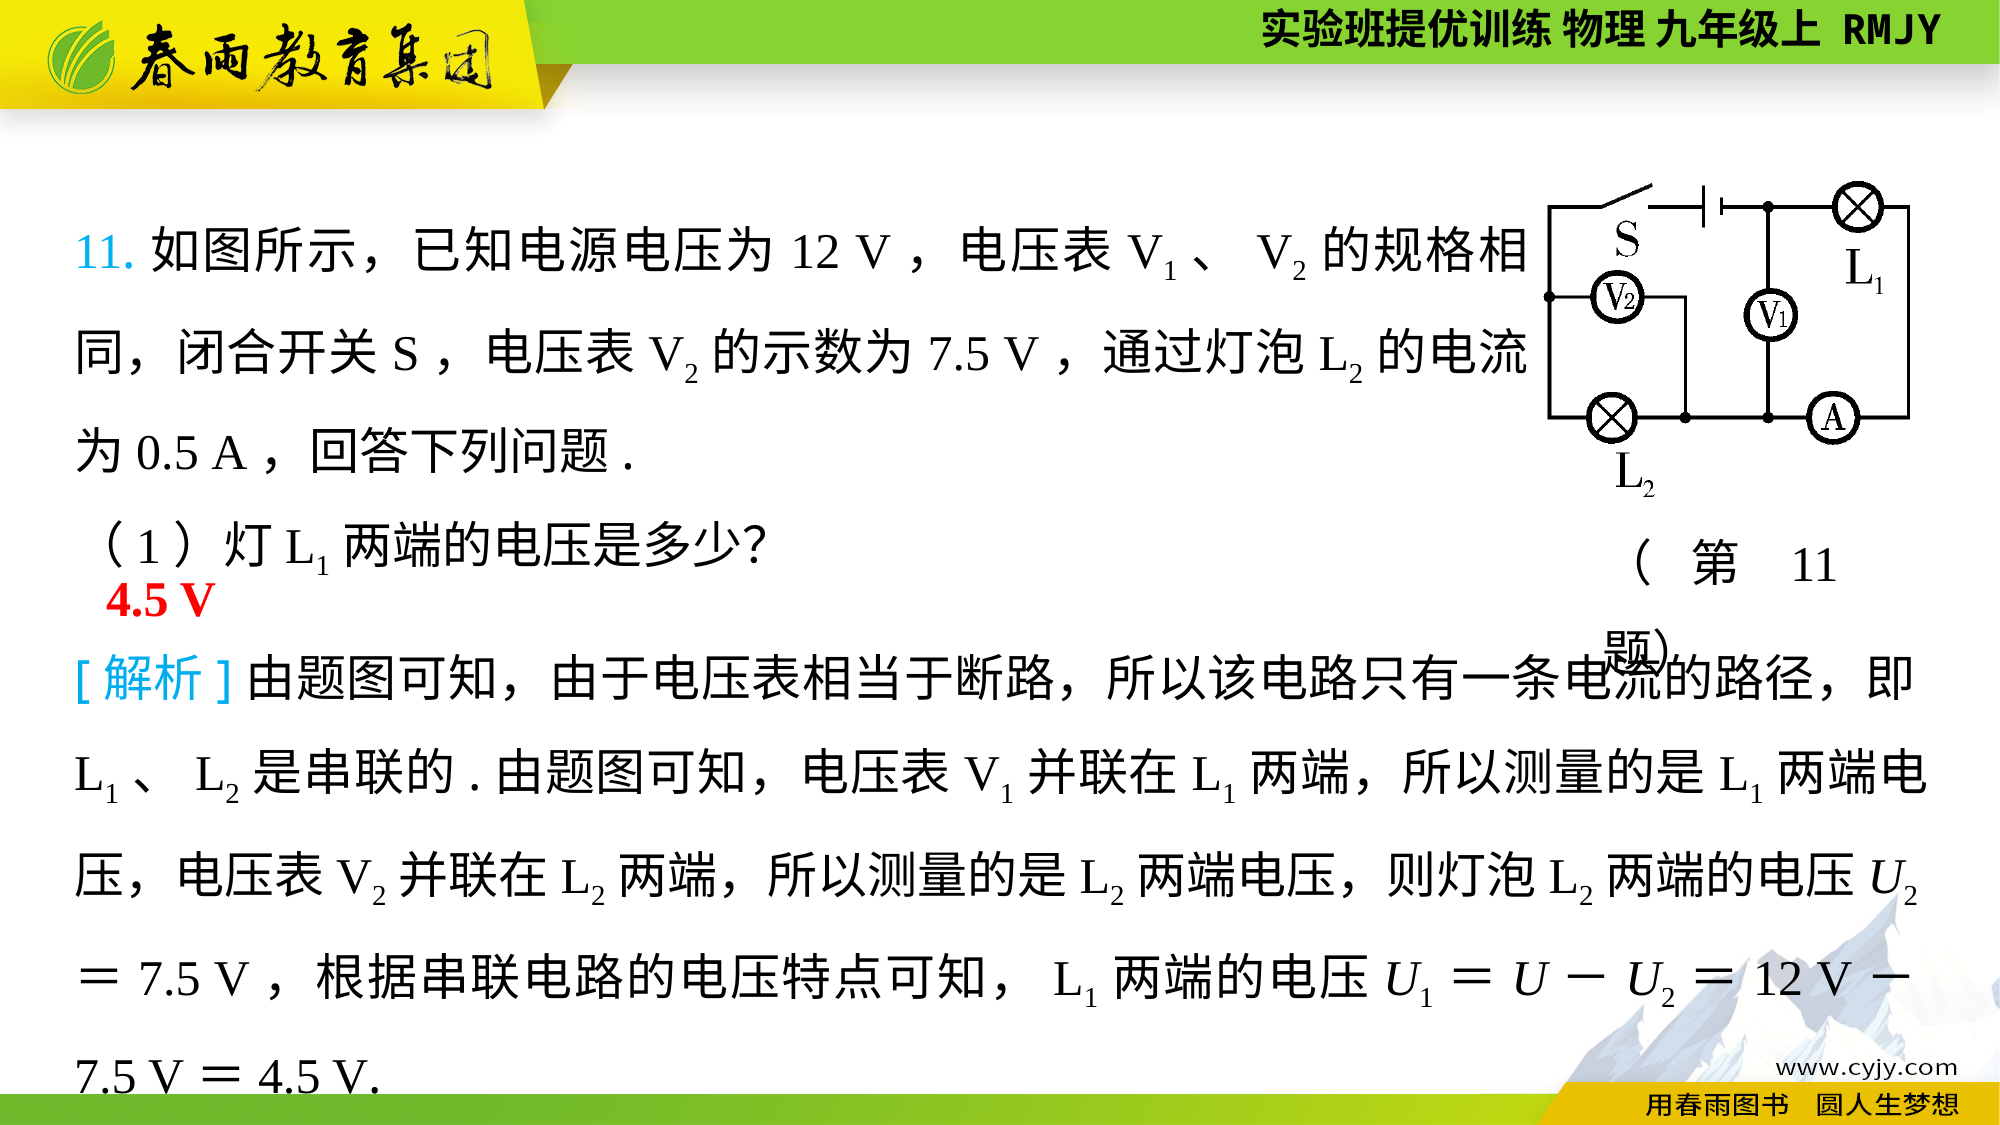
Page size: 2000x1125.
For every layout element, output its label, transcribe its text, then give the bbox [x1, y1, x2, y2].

text_box [解析]由题图可知，由于电压表相当于断路，所以该电路只有一条电流的路径，即L1、L2是串联的.由题图可知，电压表V1并联在L1两端，所以测量的是L1两端电压，电压表V2并联在L2两端，所以测量的是L2两端电压，则灯泡L2两端的电压U2＝7.5 V，根据串联电路的电压特点可知，L1两端的电压U1＝U－U2＝12 V－7.5 V＝4.5 V. [59, 609, 1944, 1112]
text_box 4.5 V [91, 529, 231, 609]
picture [0, 0, 2000, 1125]
text_box （第11题） [1587, 507, 1866, 599]
list 11.如图所示，已知电源电压为12 V，电压表V1、V2的规格相同，闭合开关S，电压表V2的示数为7.5 V，通过灯泡L2的电流为0.5 A，回答下列问题. （1）灯L1两端的电压是多少？ [59, 176, 1544, 453]
